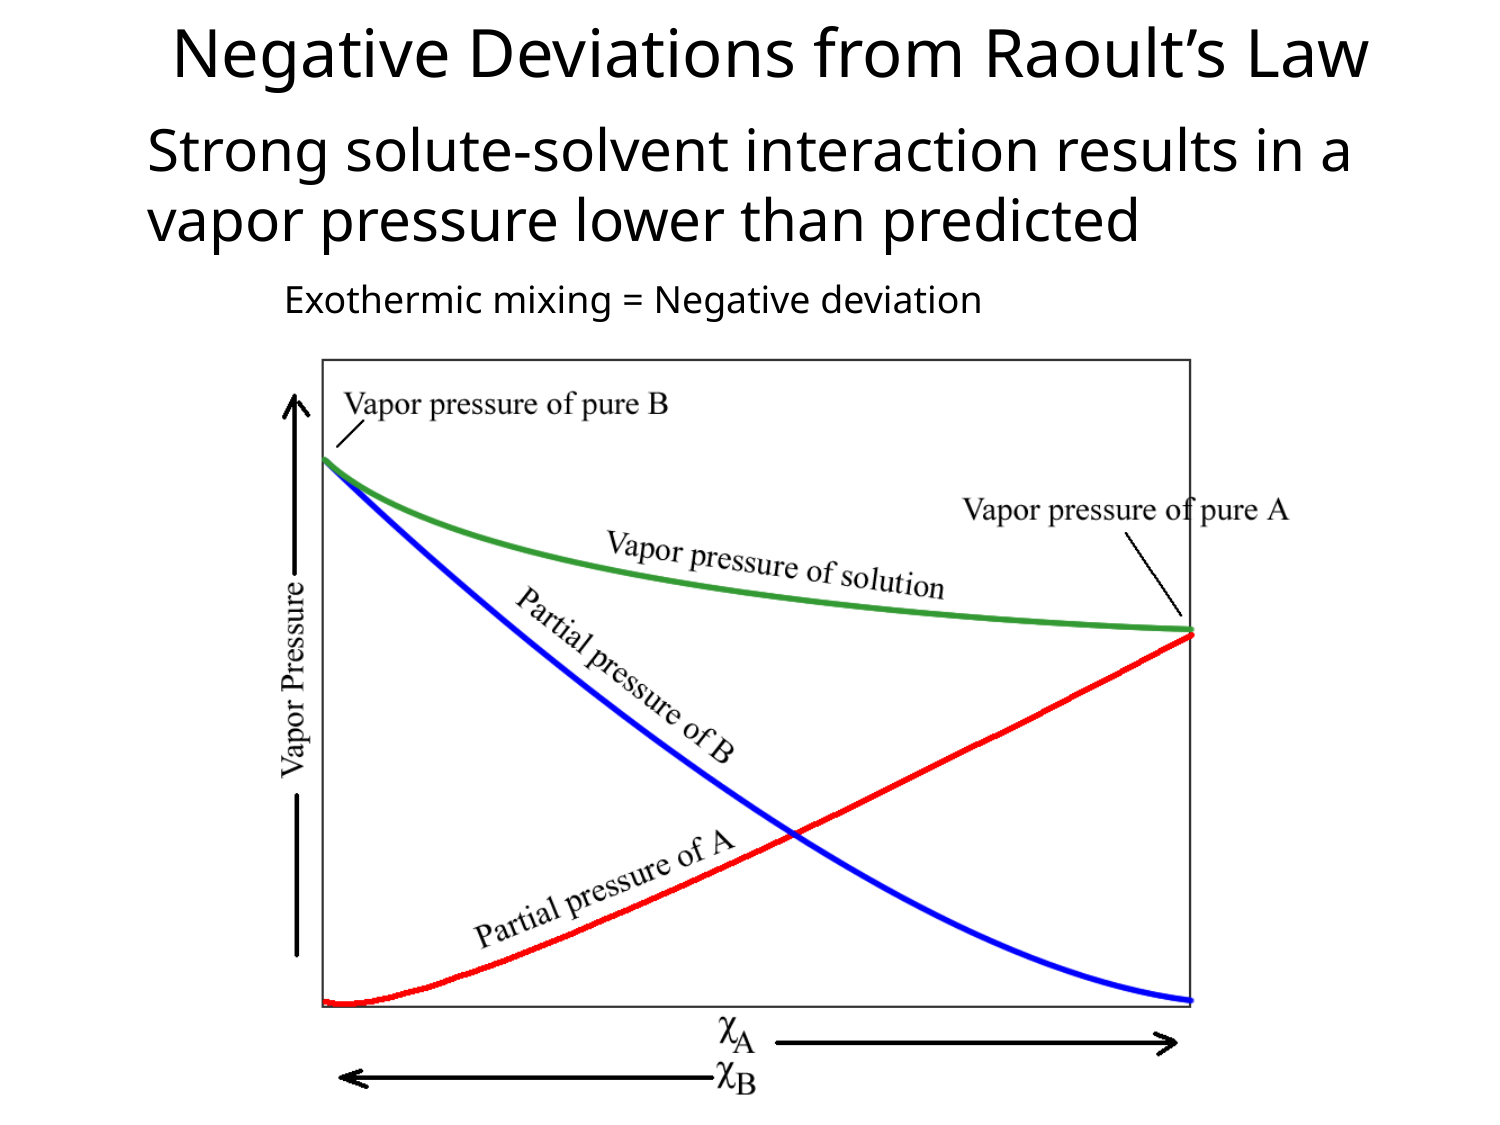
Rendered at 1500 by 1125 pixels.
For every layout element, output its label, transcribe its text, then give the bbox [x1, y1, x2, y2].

picture [190, 261, 1342, 1125]
text_box Strong solute-solvent interaction results in a vapor pressure lower than predicted [132, 105, 1397, 261]
title Negative Deviations from Raoult’s Law [78, 0, 1464, 116]
